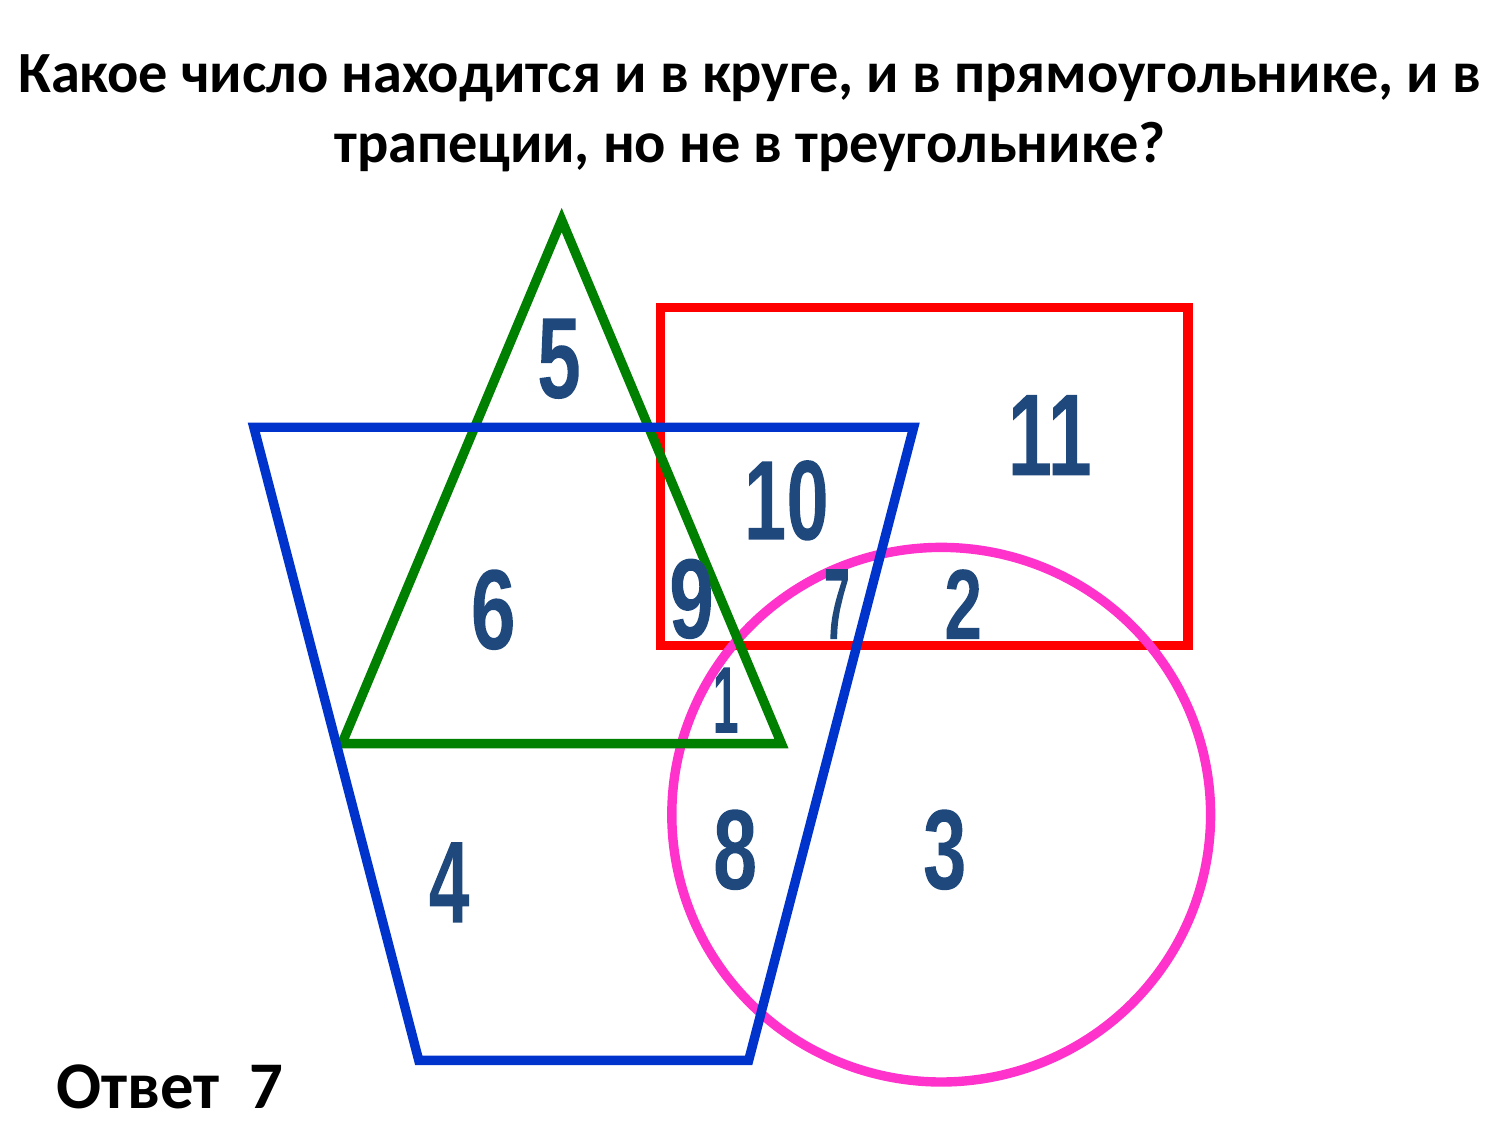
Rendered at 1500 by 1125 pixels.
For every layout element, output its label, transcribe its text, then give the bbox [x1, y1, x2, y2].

text_box [474, 219, 649, 427]
text_box [660, 307, 1189, 646]
text_box [761, 547, 1211, 1083]
text_box [253, 427, 914, 1061]
text_box Ответ 7 [41, 1034, 361, 1125]
title Какое число находится и в круге, и в прямоугольнике, и в трапеции, но не в треугольнике? [0, 0, 1500, 208]
